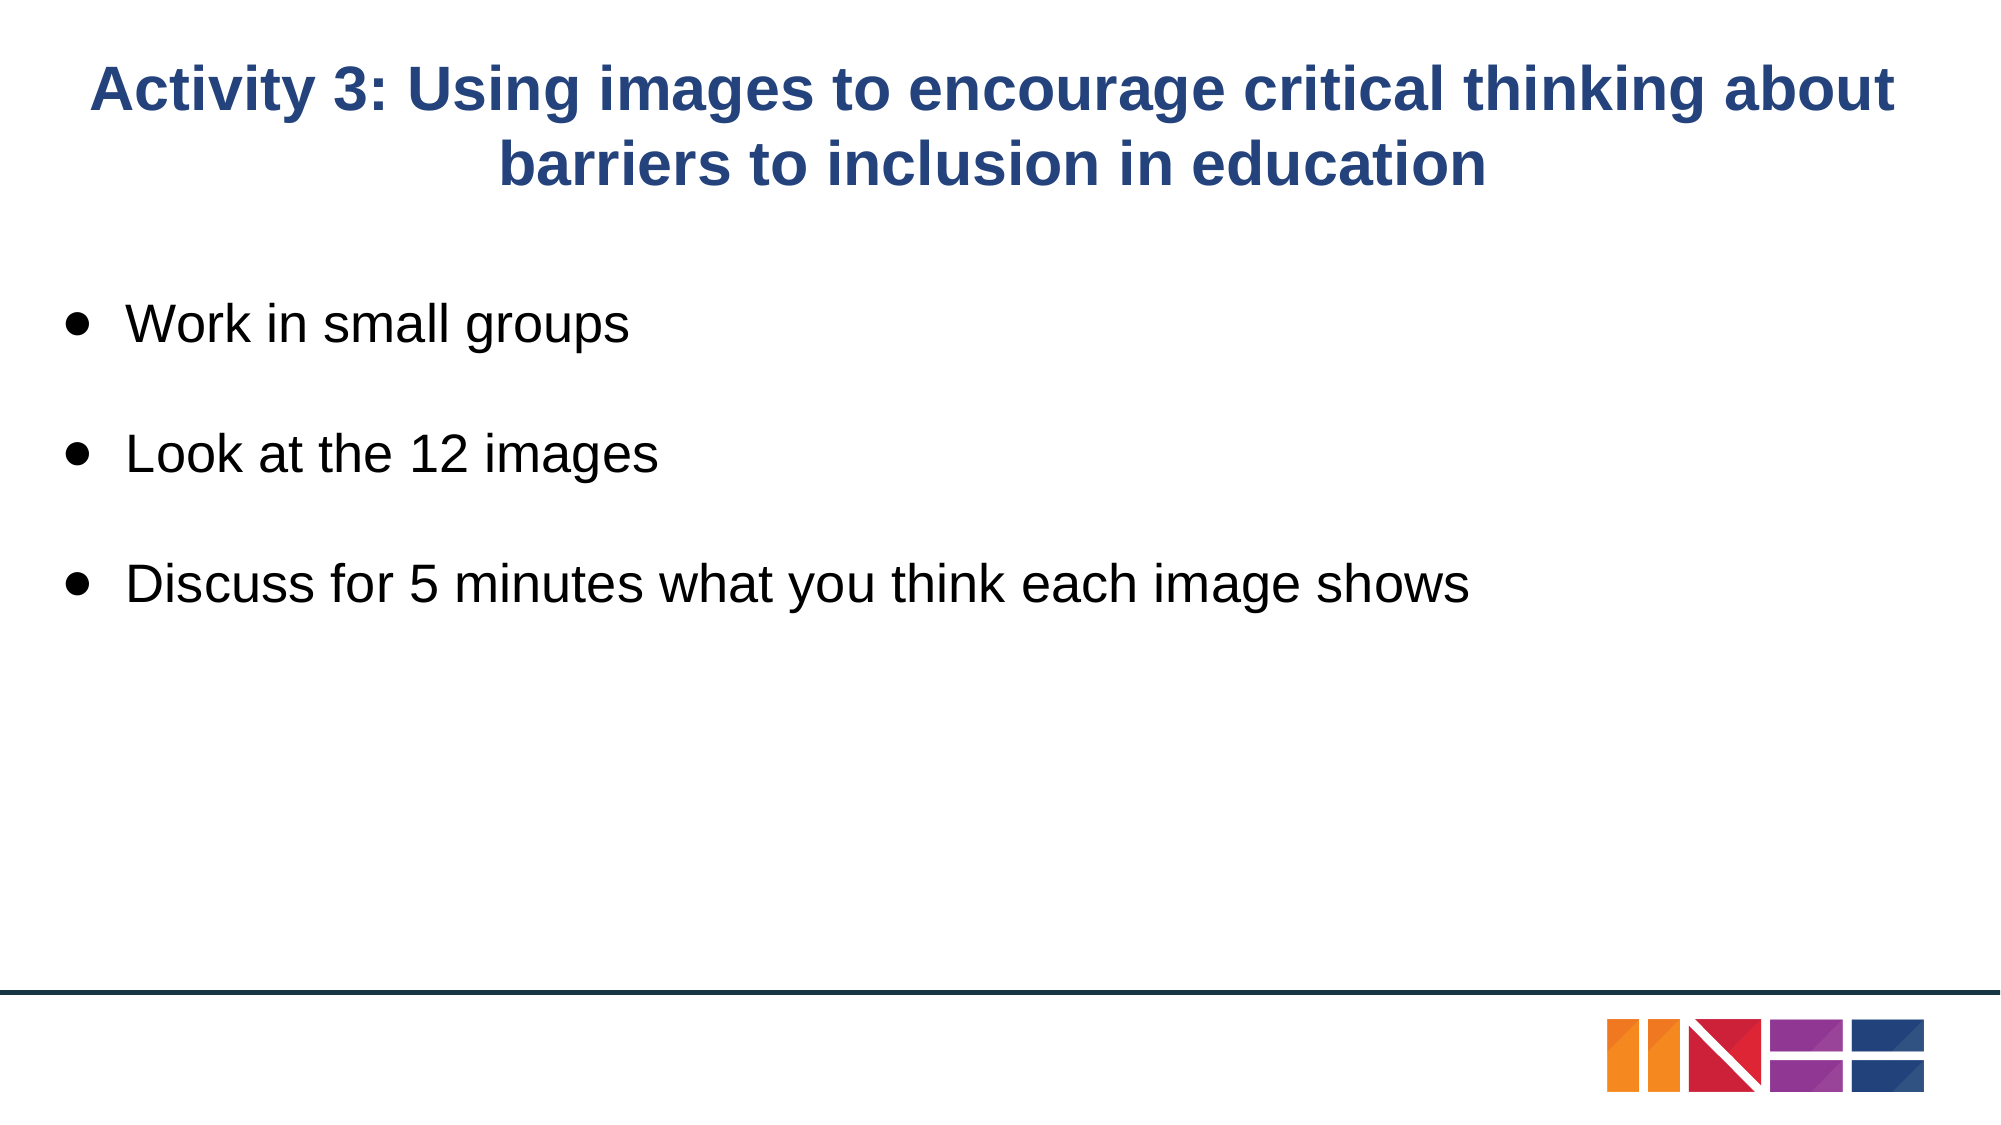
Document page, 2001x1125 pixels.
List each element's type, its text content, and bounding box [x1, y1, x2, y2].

title Activity 3: Using images to encourage critical thinking about barriers to inclusion in education [31, 28, 1957, 145]
picture [1607, 1019, 1924, 1092]
list Work in small groups Look at the 12 images Discuss for 5 minutes what you think each image shows [31, 203, 1971, 935]
